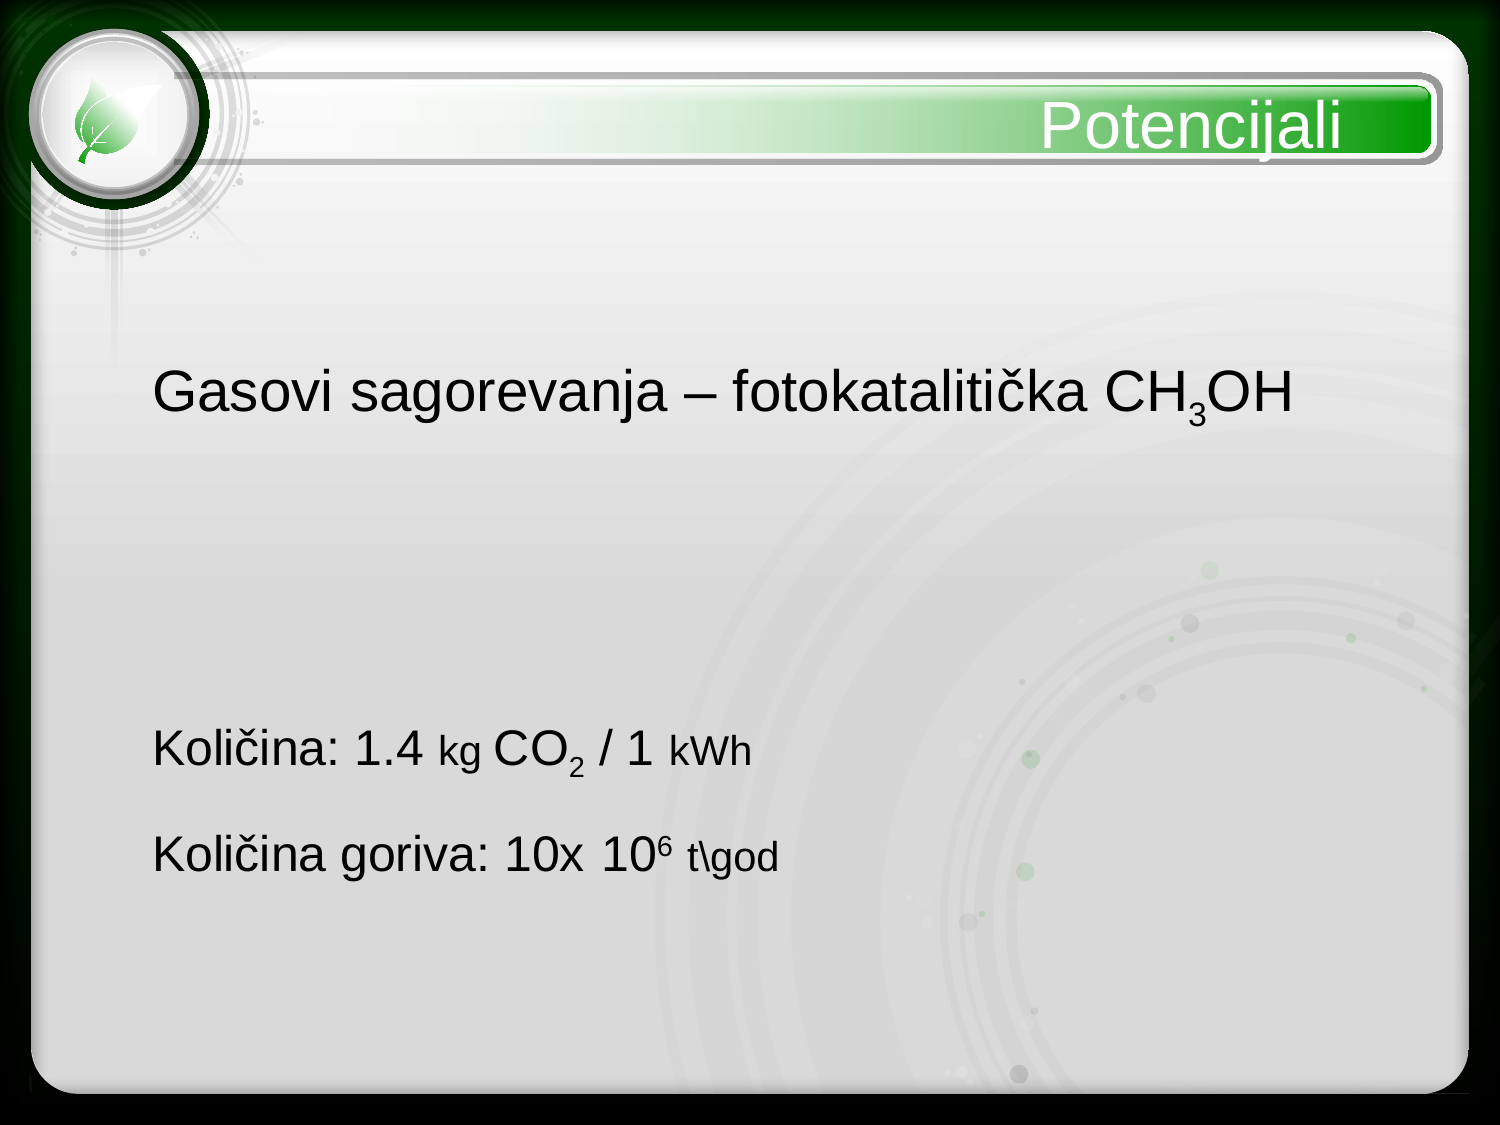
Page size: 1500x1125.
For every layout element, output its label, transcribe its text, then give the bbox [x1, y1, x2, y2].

text_box Količina: 1.4 kg CO2 / 1 kWh Količina goriva: 10x 106 t\god [137, 707, 1175, 890]
text_box Potencijali [1025, 74, 1363, 170]
text_box Gasovi sagorevanja – fotokatalitička CH3OH [137, 337, 1463, 441]
